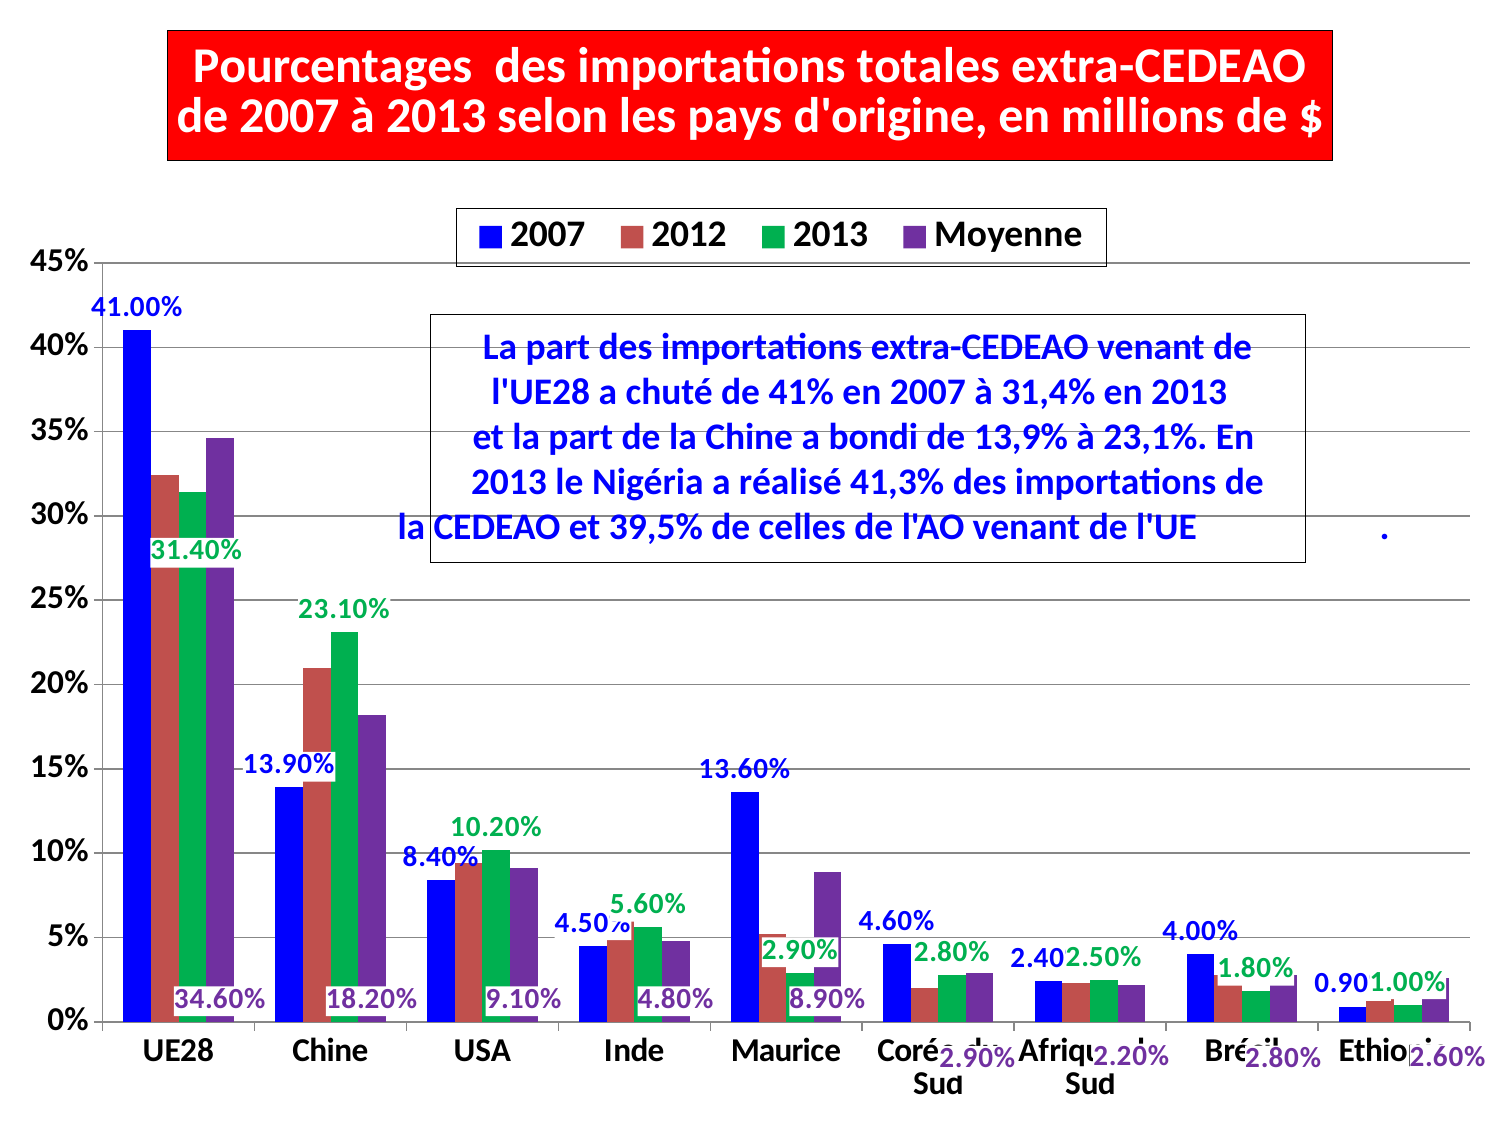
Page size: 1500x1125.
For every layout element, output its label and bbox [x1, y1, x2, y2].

chart [0, 0, 1500, 1125]
